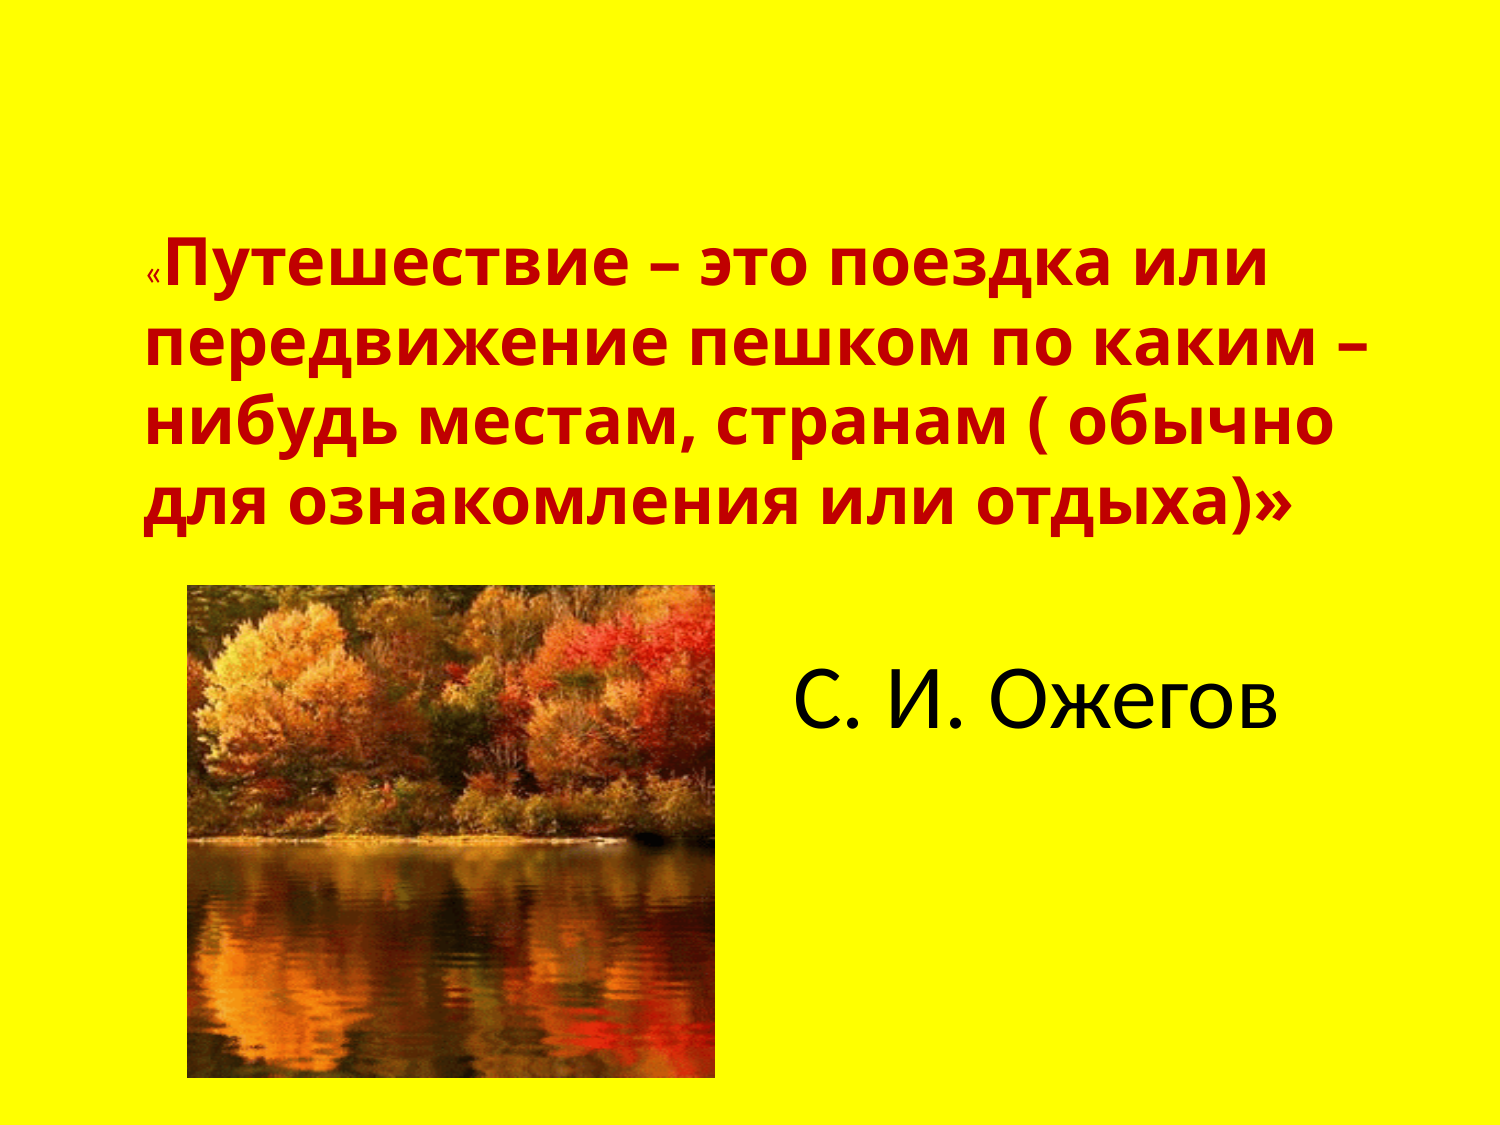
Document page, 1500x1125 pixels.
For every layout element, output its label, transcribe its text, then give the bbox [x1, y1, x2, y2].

title С. И. Ожегов [644, 562, 1430, 821]
text_box «Путешествие – это поездка или передвижение пешком по каким – нибудь местам, странам ( обычно для ознакомления или отдыха)» [128, 210, 1465, 546]
picture [187, 585, 716, 1079]
